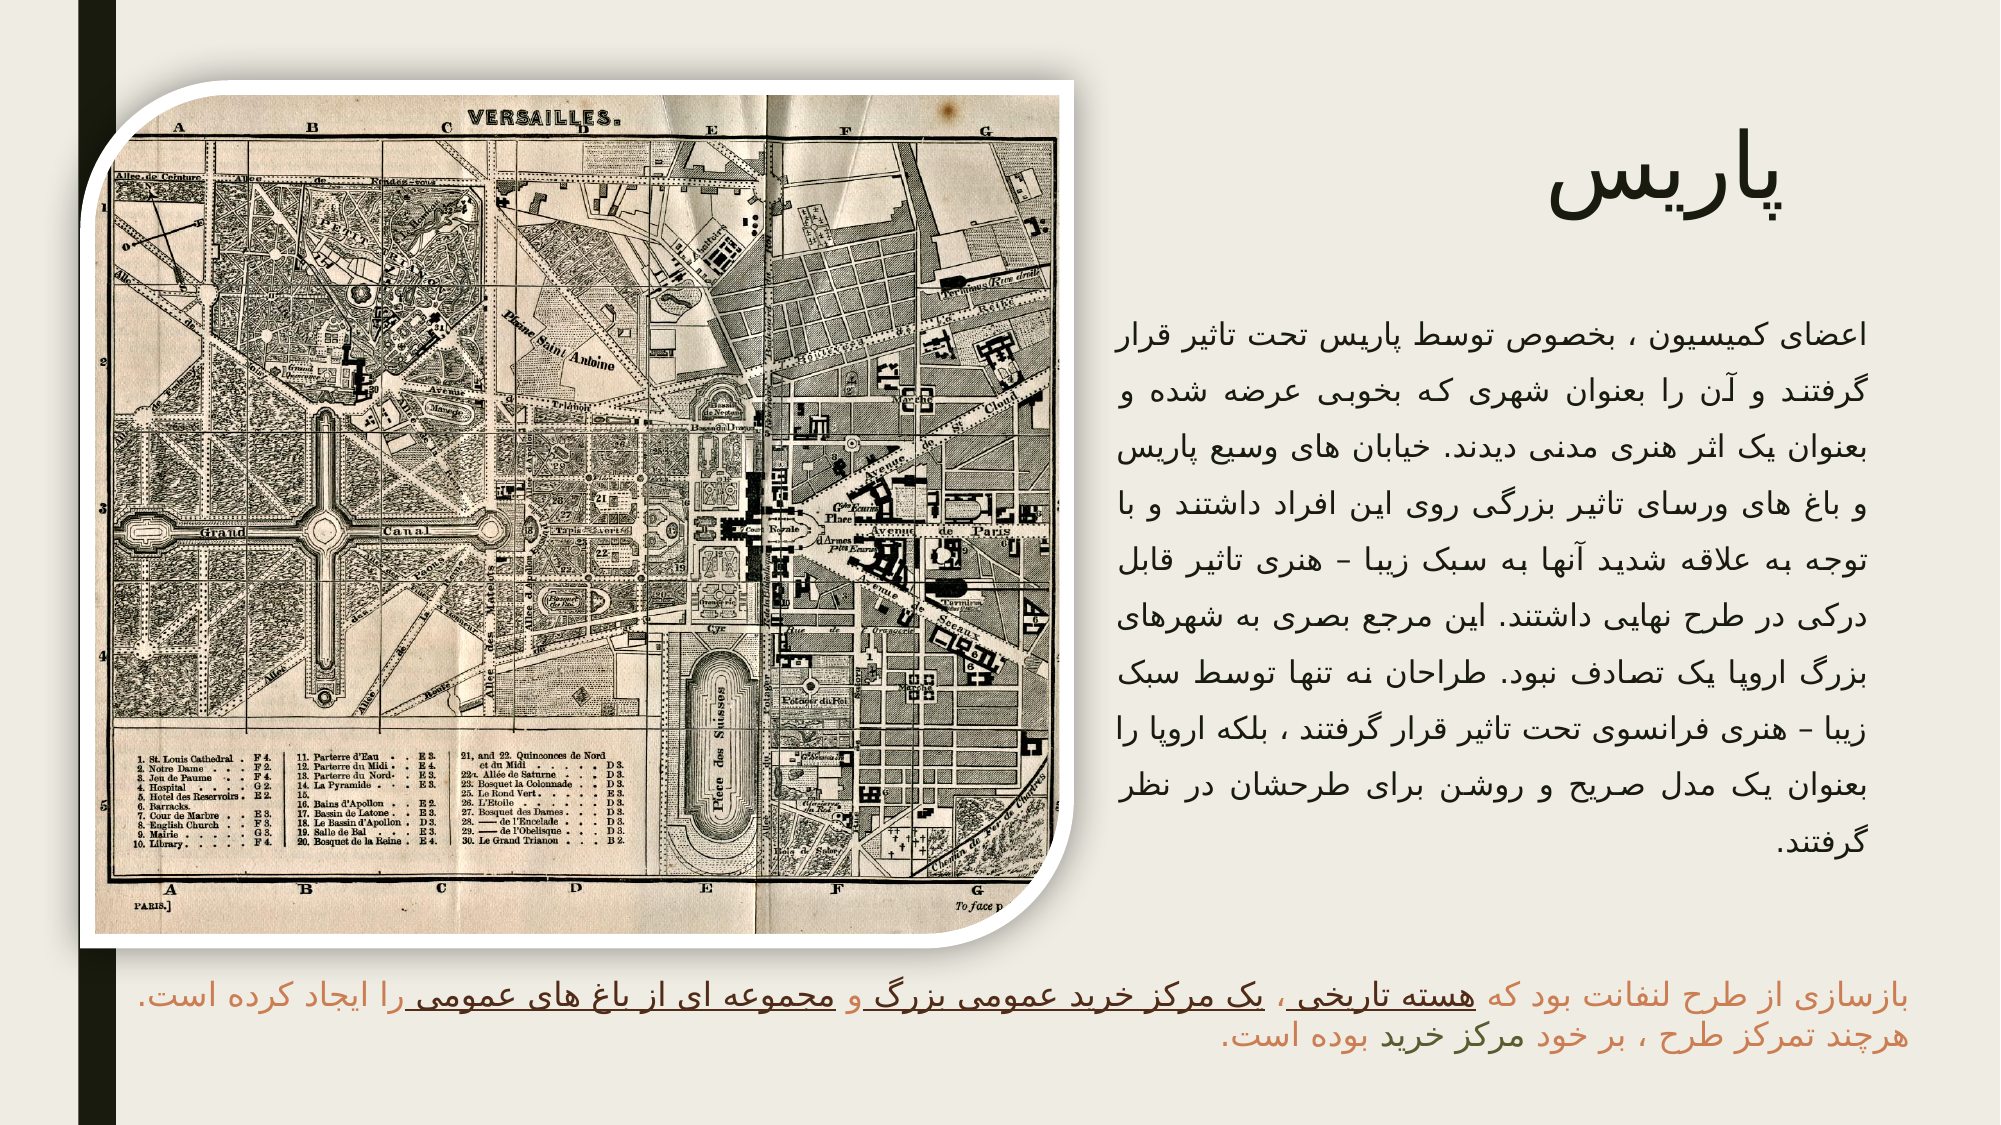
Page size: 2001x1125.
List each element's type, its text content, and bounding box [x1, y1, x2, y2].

title پاریس [1101, 112, 1800, 287]
list اعضای کمیسیون ، بخصوص توسط پاریس تحت تاثیر قرار گرفتند و آن را بعنوان شهری که بخوبی عرضه شده و بعنوان یک اثر هنری مدنی دیدند. خیابان های وسیع پاریس و باغ های ورسای تاثیر بزرگی روی این افراد داشتند و با توجه به علاقه شدید آنها به سبک زیبا – هنری تاثیر قابل درکی در طرح نهایی داشتند. این مرجع بصری به شهرهای بزرگ اروپا یک تصادف نبود. طراحان نه تنها توسط سبک زیبا – هنری فرانسوی تحت تاثیر قرار گرفتند ، بلکه اروپا را بعنوان یک مدل صریح و روشن برای طرحشان در نظر گرفتند. [1100, 287, 1884, 871]
picture [87, 87, 1067, 942]
text_box بازسازی از طرح لنفانت بود که هسته تاریخی ، یک مرکز خرید عمومی بزرگ و مجموعه ای از باغ های عمومی را ایجاد کرده است. هرچند تمرکز طرح ، بر خود مرکز خرید بوده است. [37, 966, 1925, 1101]
